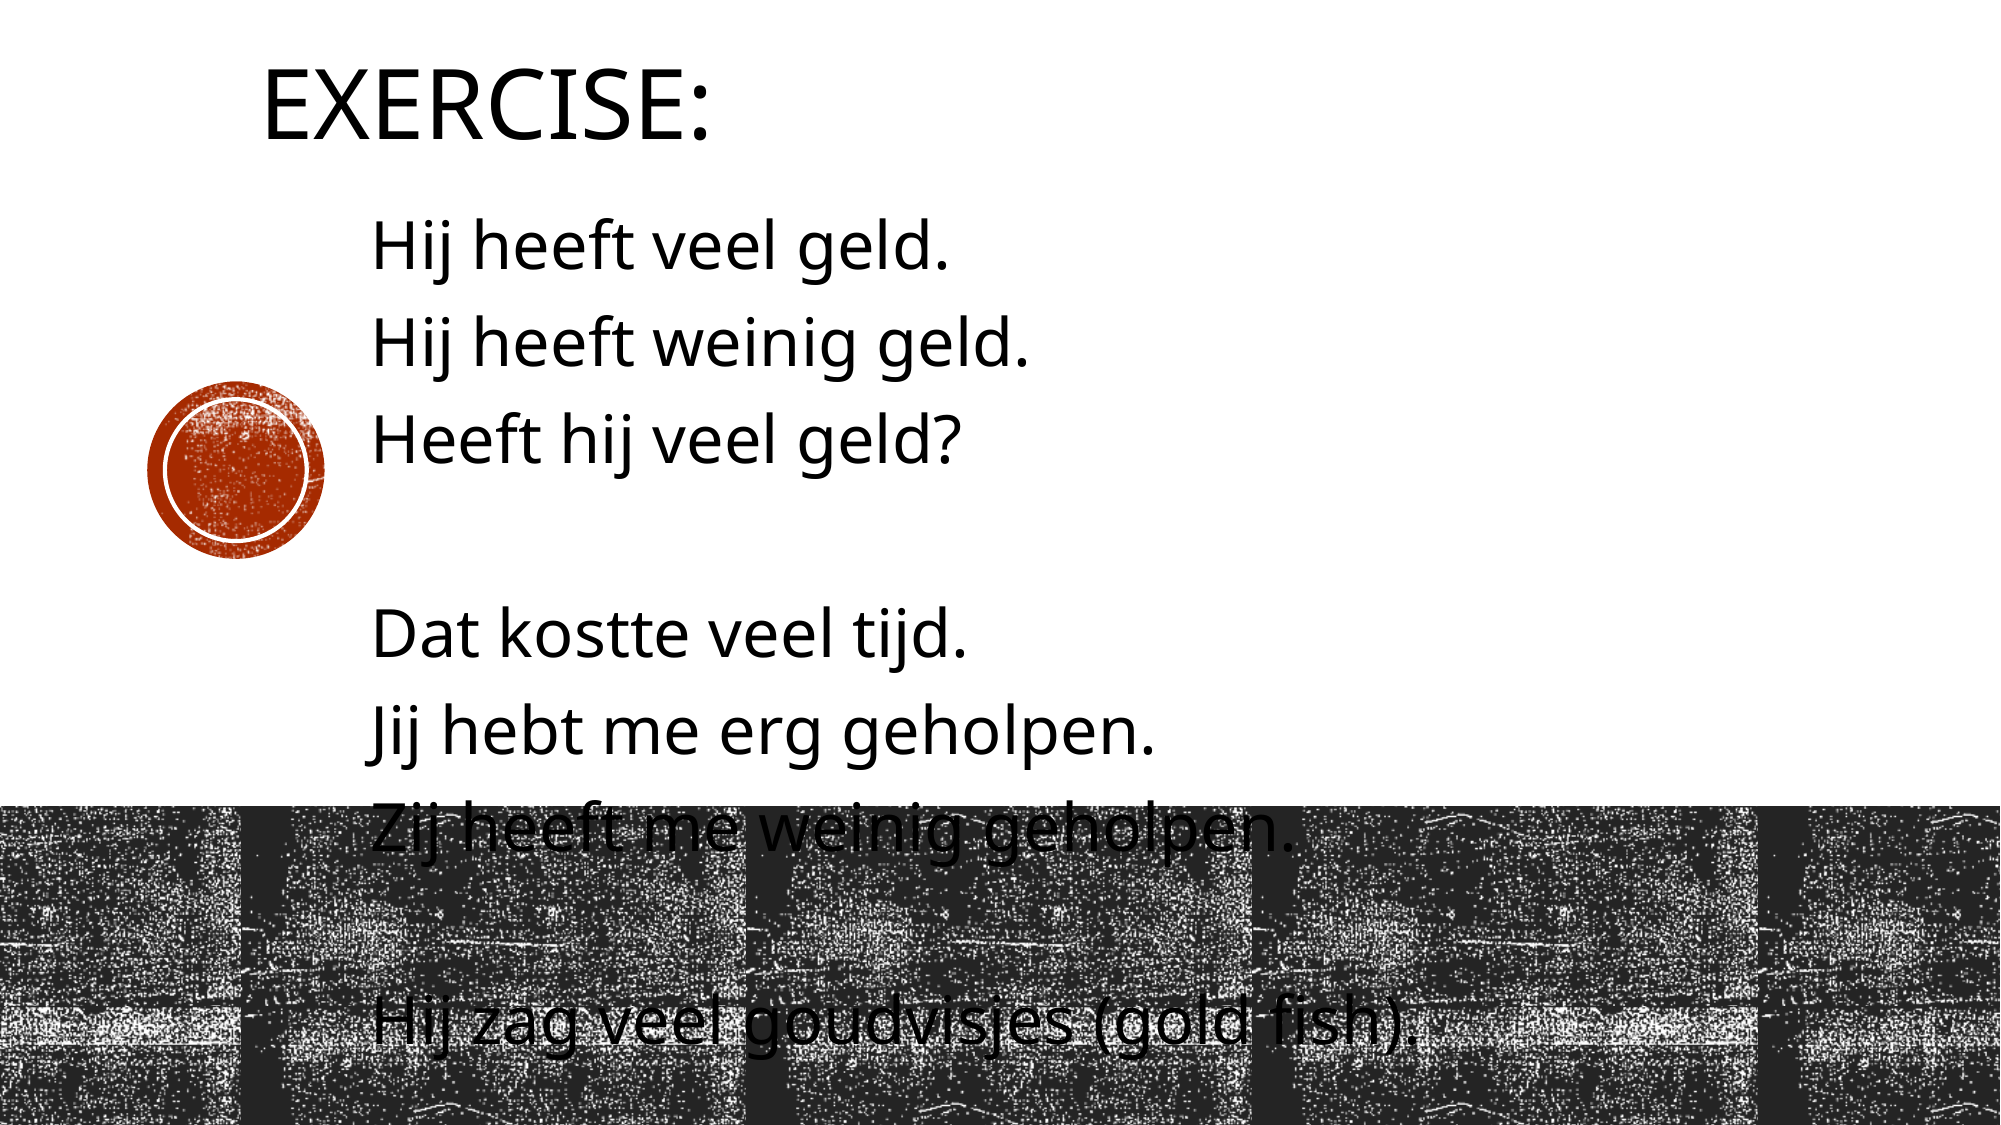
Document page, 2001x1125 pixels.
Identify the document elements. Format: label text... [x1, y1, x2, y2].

title Exercise: [244, 56, 1927, 166]
list Hij heeft veel geld. Hij heeft weinig geld. Heeft hij veel geld? Dat kostte veel tijd. Jij hebt me erg geholpen. Zij heeft me weinig geholpen. Hij zag veel goudvisjes (gold fish). [355, 204, 1841, 1125]
